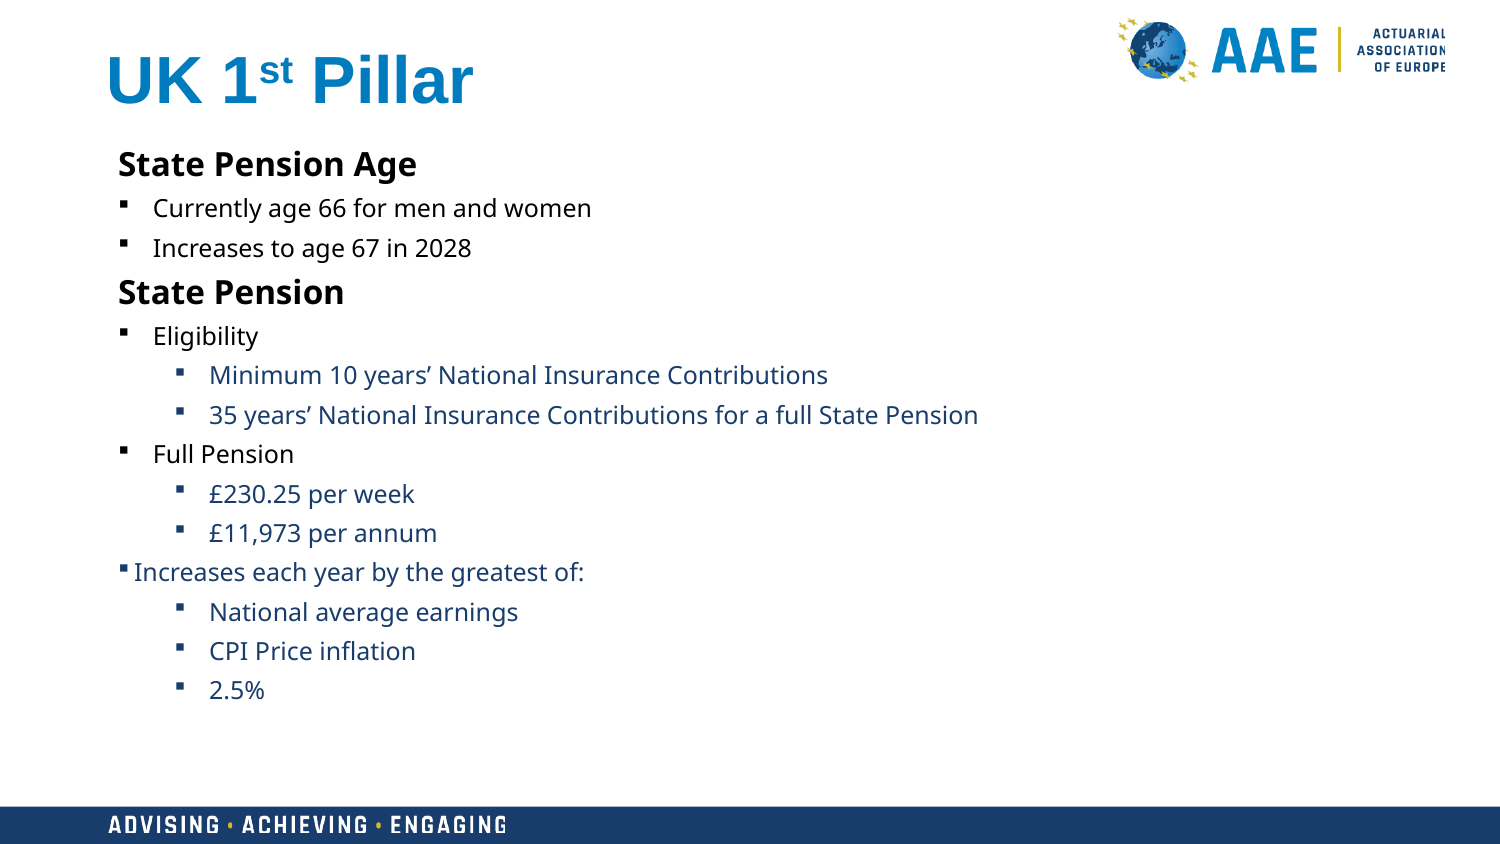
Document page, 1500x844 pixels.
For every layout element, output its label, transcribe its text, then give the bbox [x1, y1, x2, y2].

text_box UK 1st Pillar [106, 36, 1122, 117]
text_box State Pension Age Currently age 66 for men and women Increases to age 67 in 2028 State Pension Eligibility Minimum 10 years’ National Insurance Contributions 35 years’ National Insurance Contributions for a full State Pension Full Pension £230.25 per week £11,973 per annum Increases each year by the greatest of: National average earnings CPI Price inflation 2.5% [106, 137, 1061, 711]
